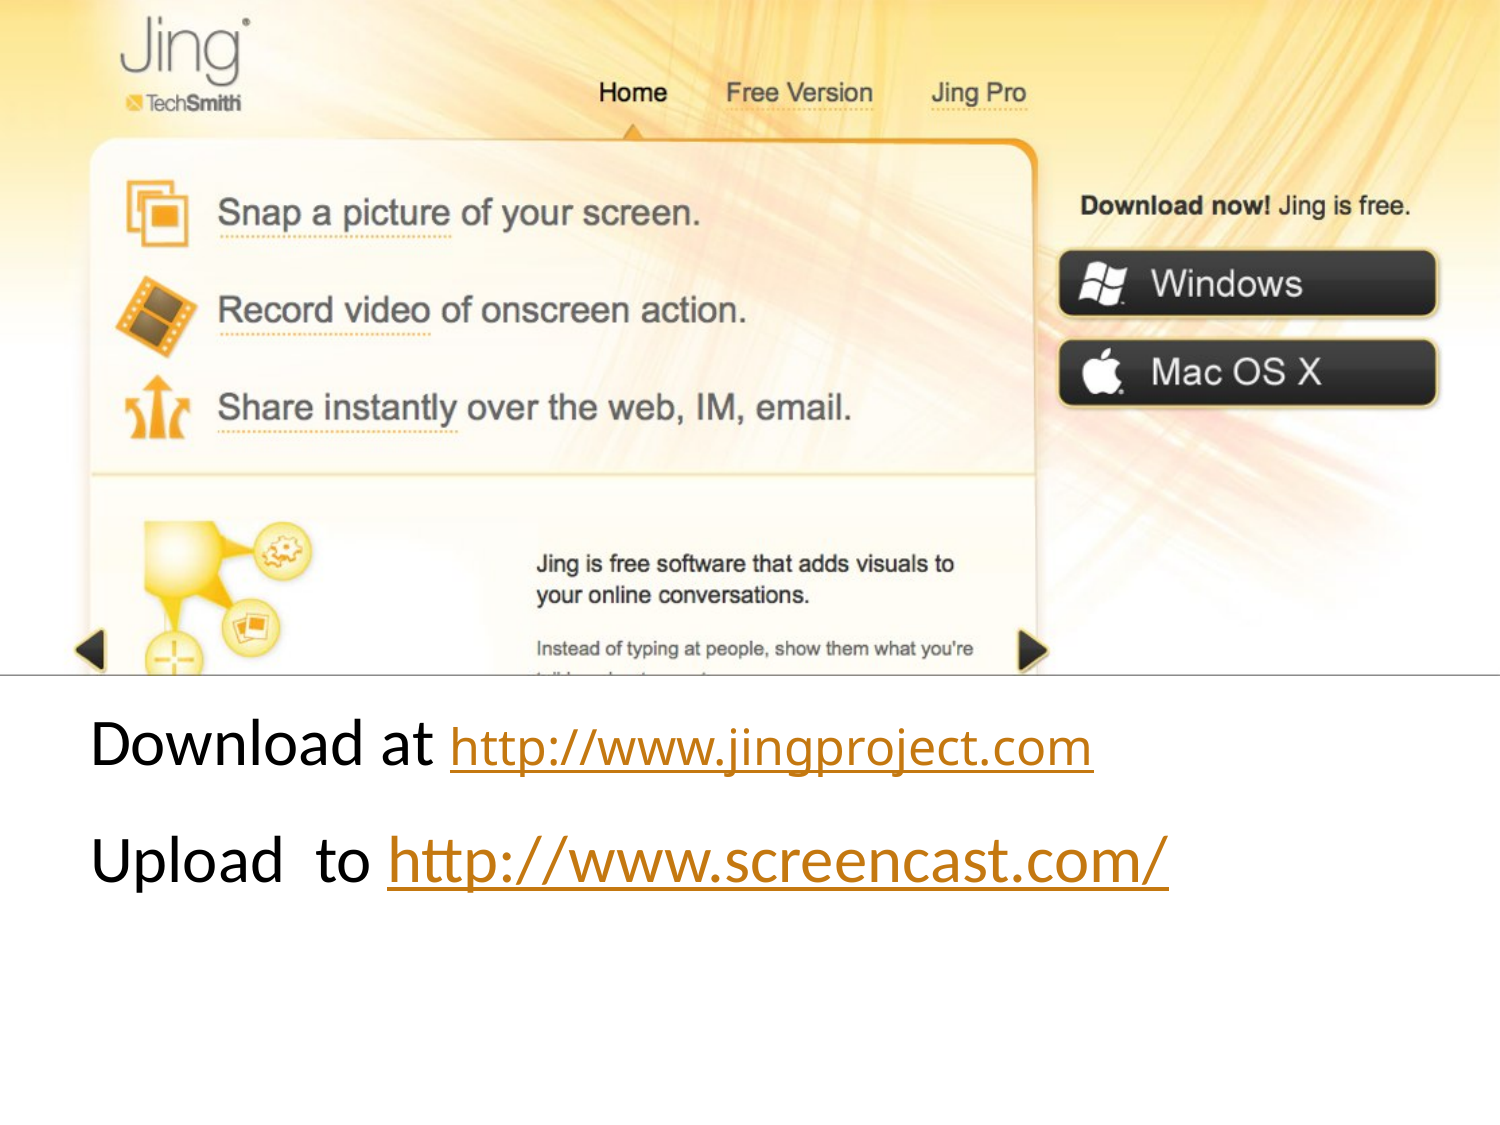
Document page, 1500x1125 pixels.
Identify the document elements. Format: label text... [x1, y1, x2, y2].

picture [0, 0, 1500, 677]
subtitle Download at http://www.jingproject.com Upload to http://www.screencast.com/ [74, 724, 1413, 1125]
